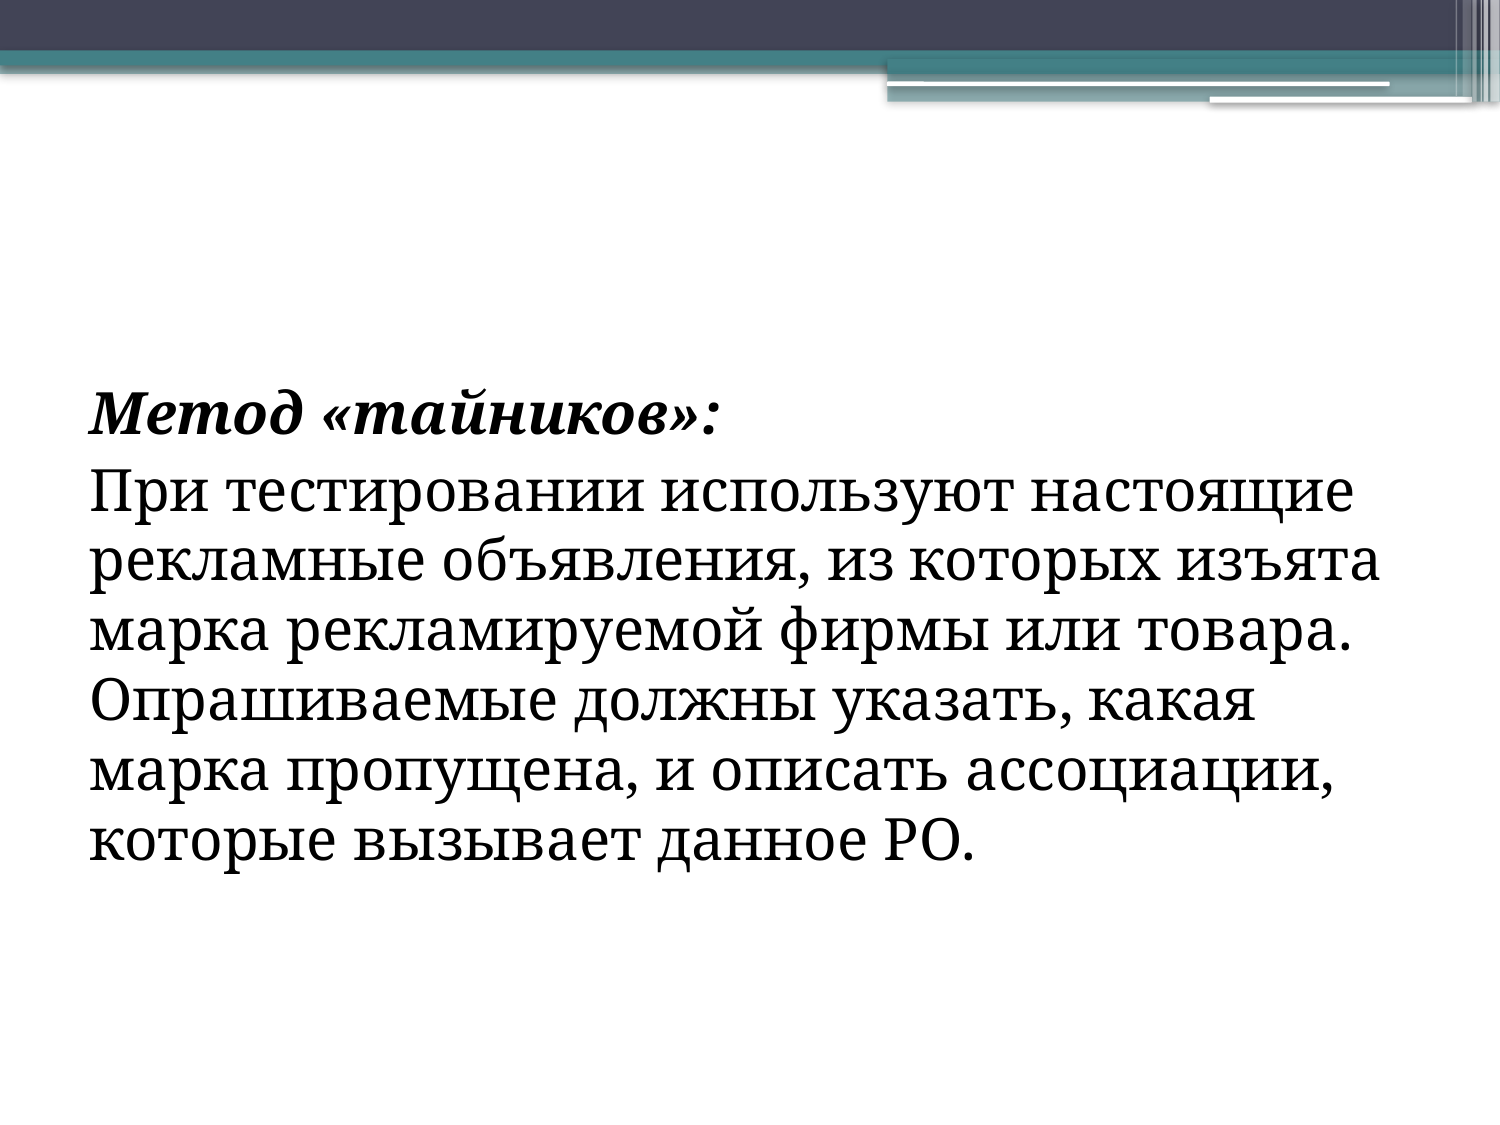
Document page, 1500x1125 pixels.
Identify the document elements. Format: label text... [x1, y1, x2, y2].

list Метод «тайников»: При тестировании используют настоящие рекламные объявления, из которых изъята марка рекламируемой фирмы или товара. Опрашиваемые должны указать, какая марка пропущена, и описать ассоциации, которые вызывает данное РО. [75, 368, 1425, 1079]
